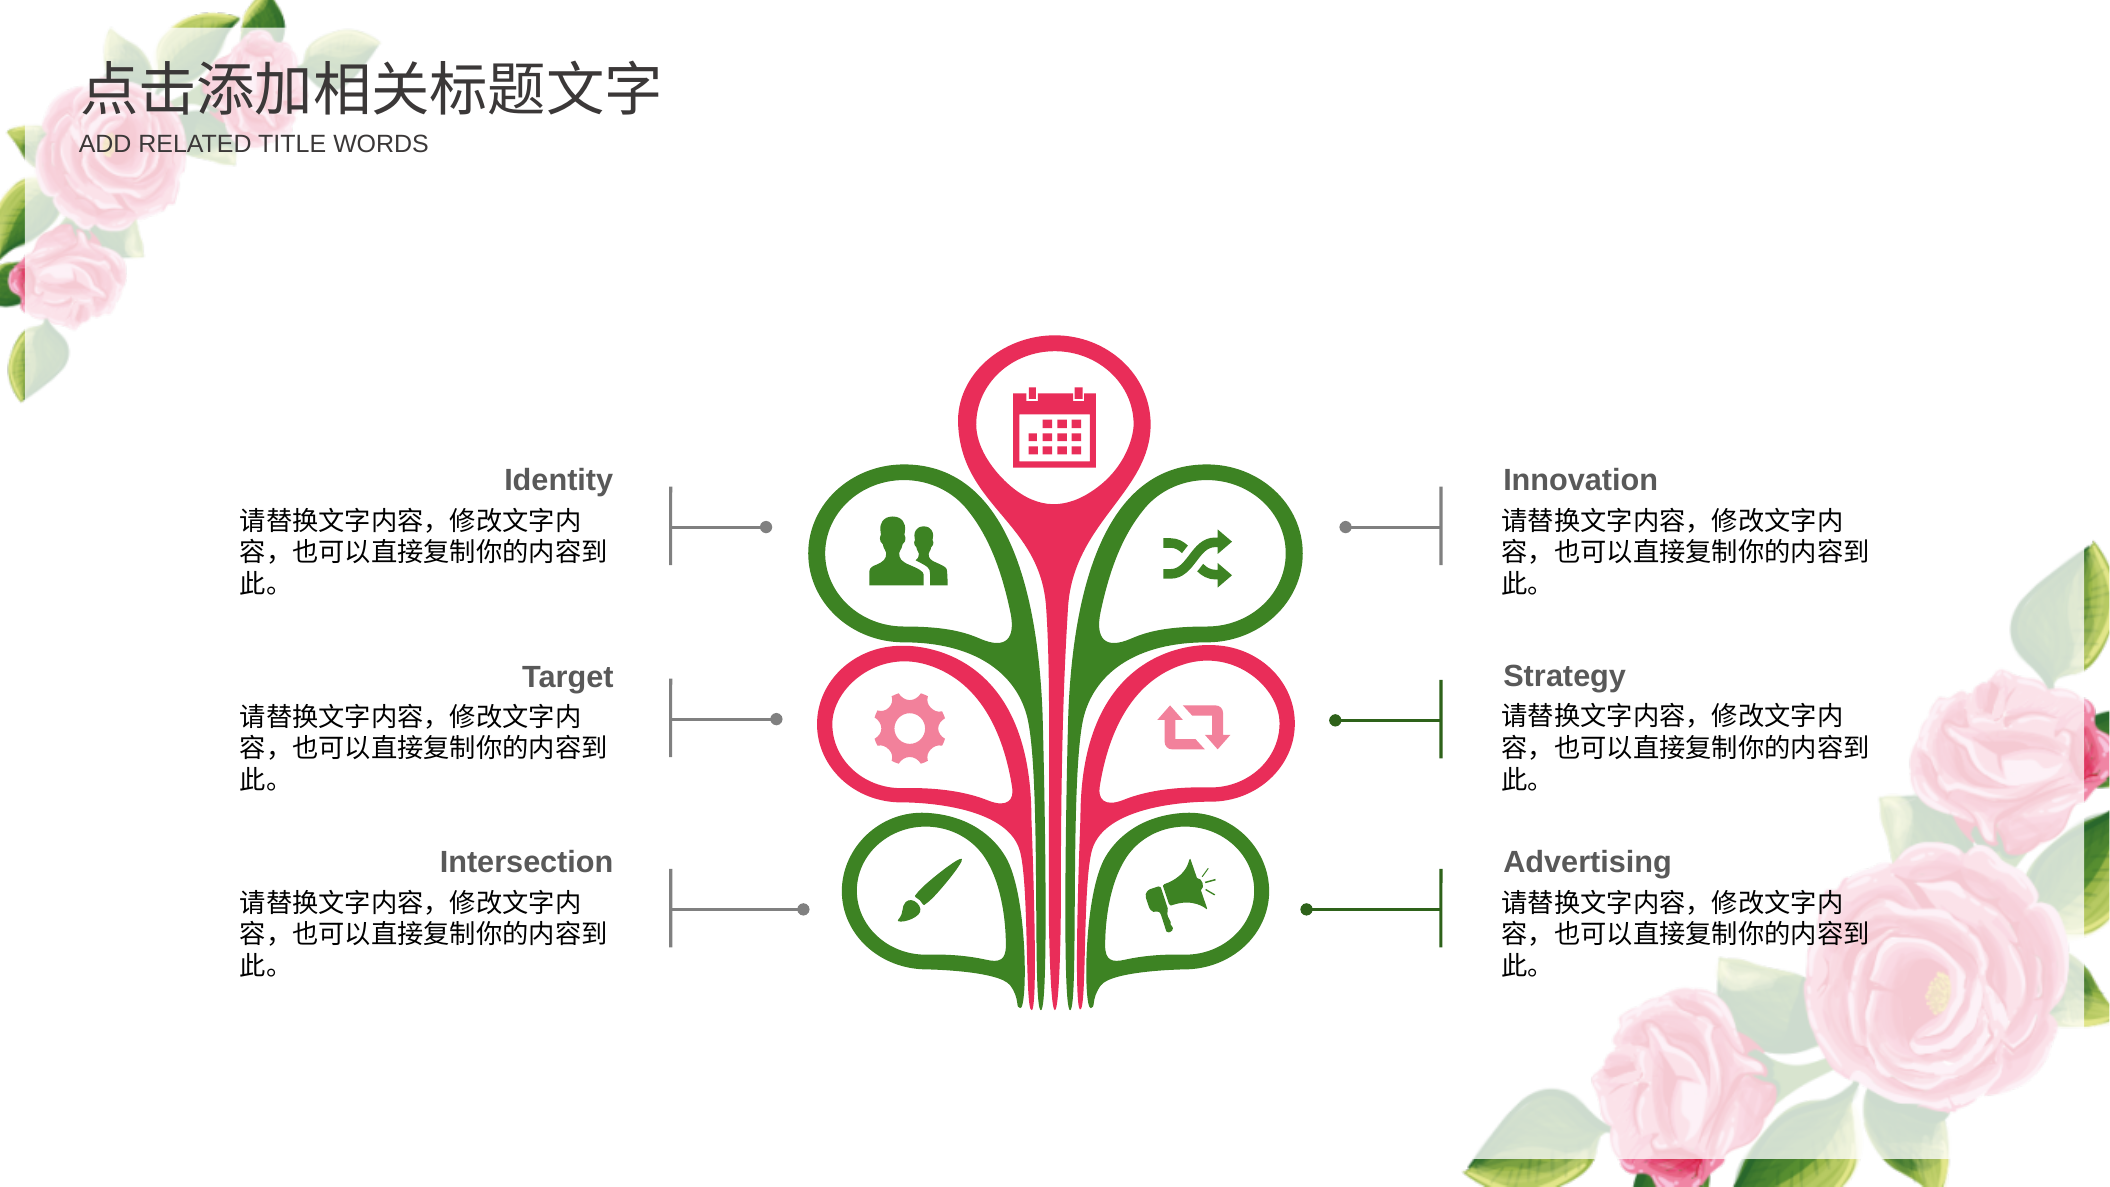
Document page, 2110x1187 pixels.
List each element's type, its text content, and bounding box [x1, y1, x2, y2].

text_box ADD RELATED TITLE WORDS [62, 119, 446, 166]
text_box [1487, 838, 1877, 982]
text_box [816, 636, 1295, 1013]
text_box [1345, 486, 1442, 566]
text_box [670, 678, 777, 758]
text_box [1487, 651, 1877, 796]
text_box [955, 335, 1151, 464]
picture [0, 0, 2110, 1187]
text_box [239, 455, 630, 600]
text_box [670, 486, 766, 566]
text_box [239, 652, 630, 796]
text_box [1335, 679, 1442, 759]
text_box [239, 838, 630, 982]
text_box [1306, 868, 1442, 948]
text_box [808, 464, 1303, 1011]
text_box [670, 868, 804, 948]
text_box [1487, 455, 1877, 600]
text_box 点击添加相关标题文字 [64, 43, 679, 130]
